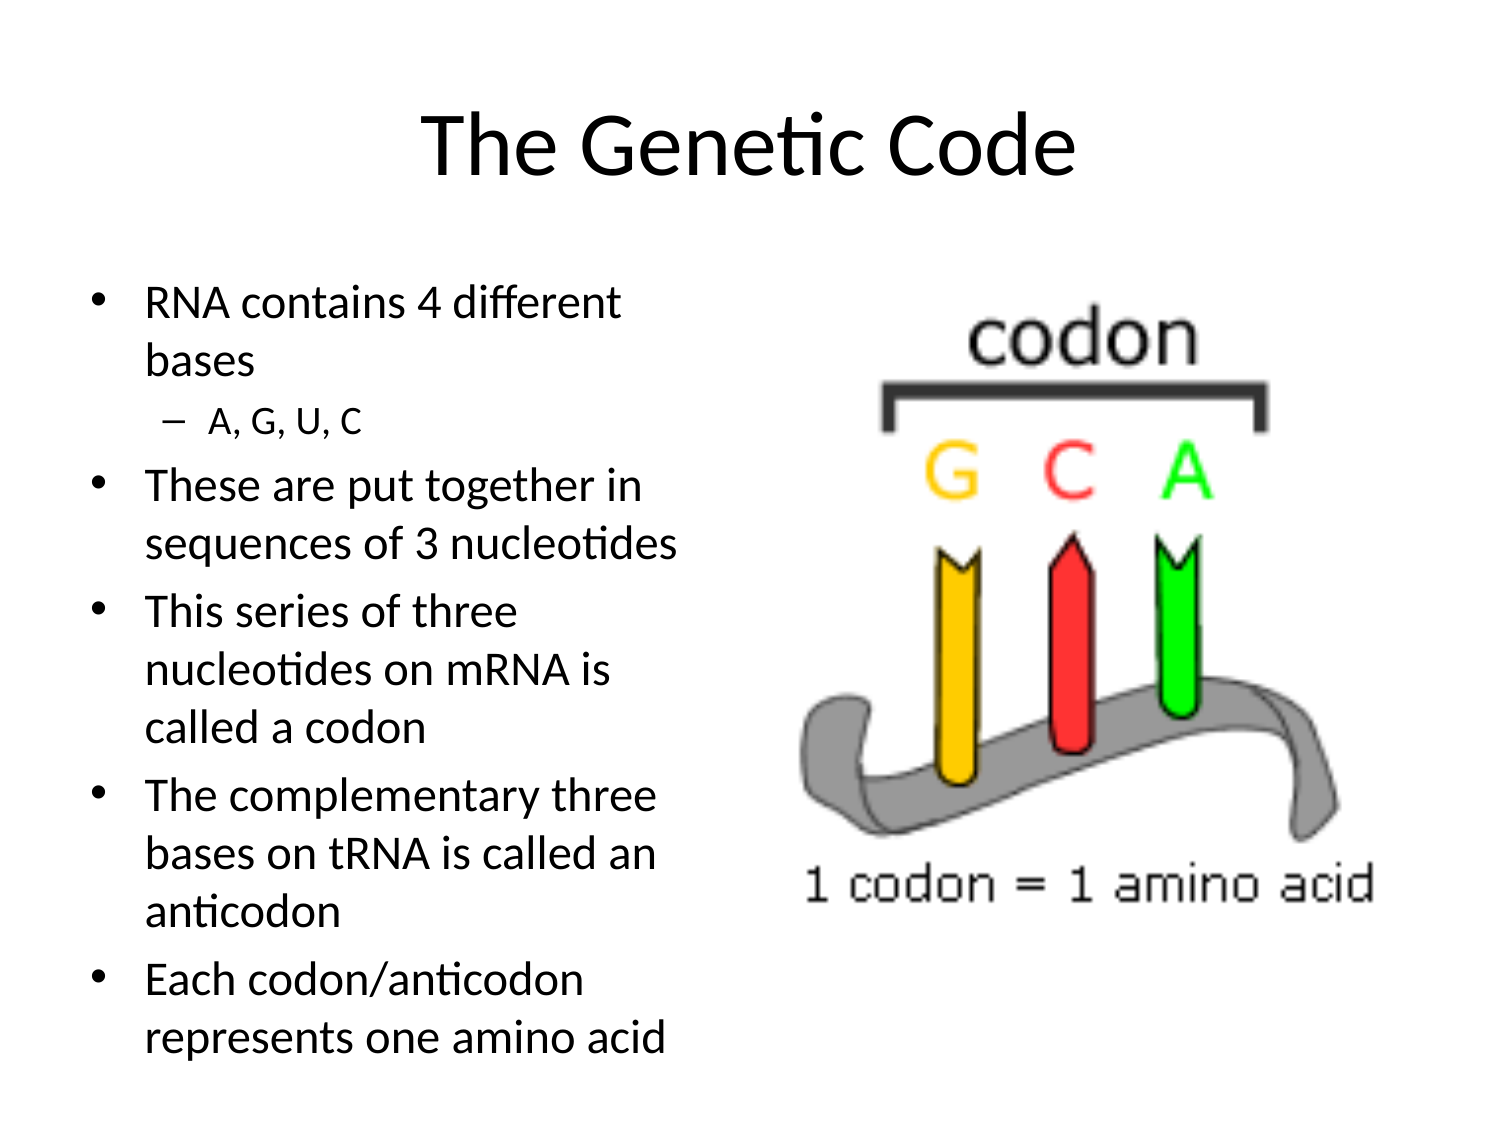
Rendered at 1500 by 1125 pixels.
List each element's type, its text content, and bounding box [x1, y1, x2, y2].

picture [749, 287, 1413, 919]
list RNA contains 4 different bases A, G, U, C These are put together in sequences of 3 nucleotides This series of three nucleotides on mRNA is called a codon The complementary three bases on tRNA is called an anticodon Each codon/anticodon represents one amino acid [75, 262, 738, 1075]
title The Genetic Code [75, 45, 1425, 233]
